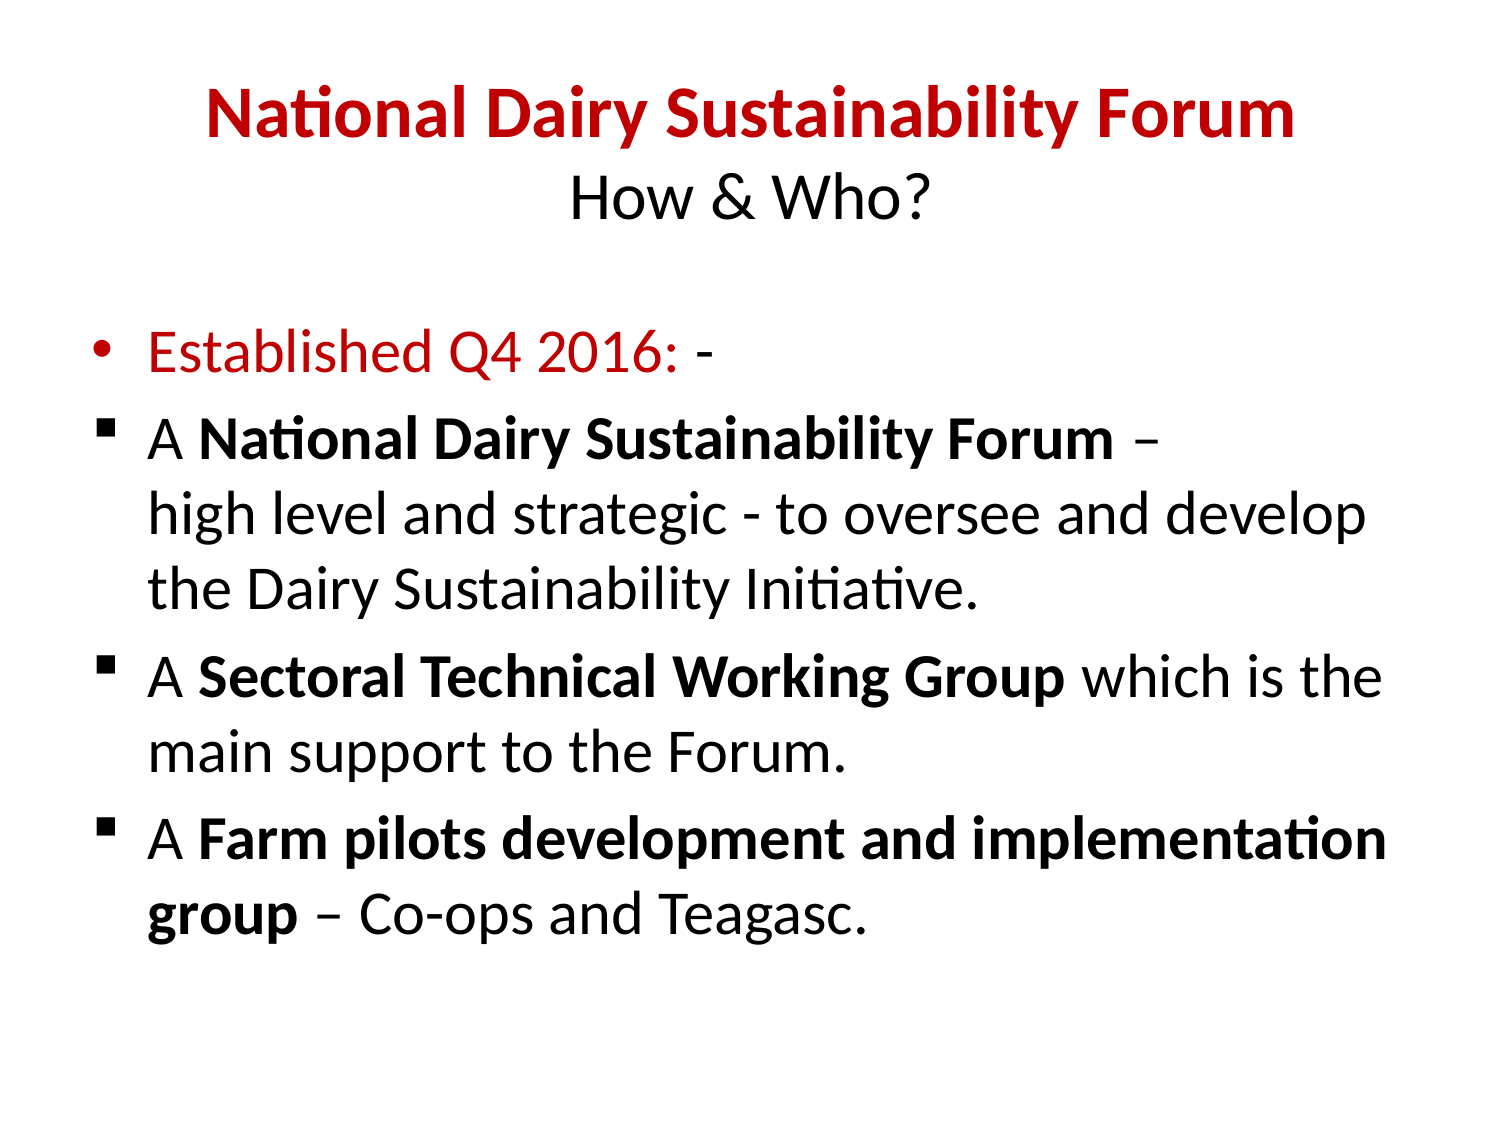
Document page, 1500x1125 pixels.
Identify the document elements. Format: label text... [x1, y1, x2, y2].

title National Dairy Sustainability Forum How & Who? [76, 54, 1427, 243]
list Established Q4 2016: - A National Dairy Sustainability Forum – high level and strategic - to oversee and develop the Dairy Sustainability Initiative. A Sectoral Technical Working Group which is the main support to the Forum. A Farm pilots development and implementation group – Co-ops and Teagasc. [76, 302, 1427, 1046]
